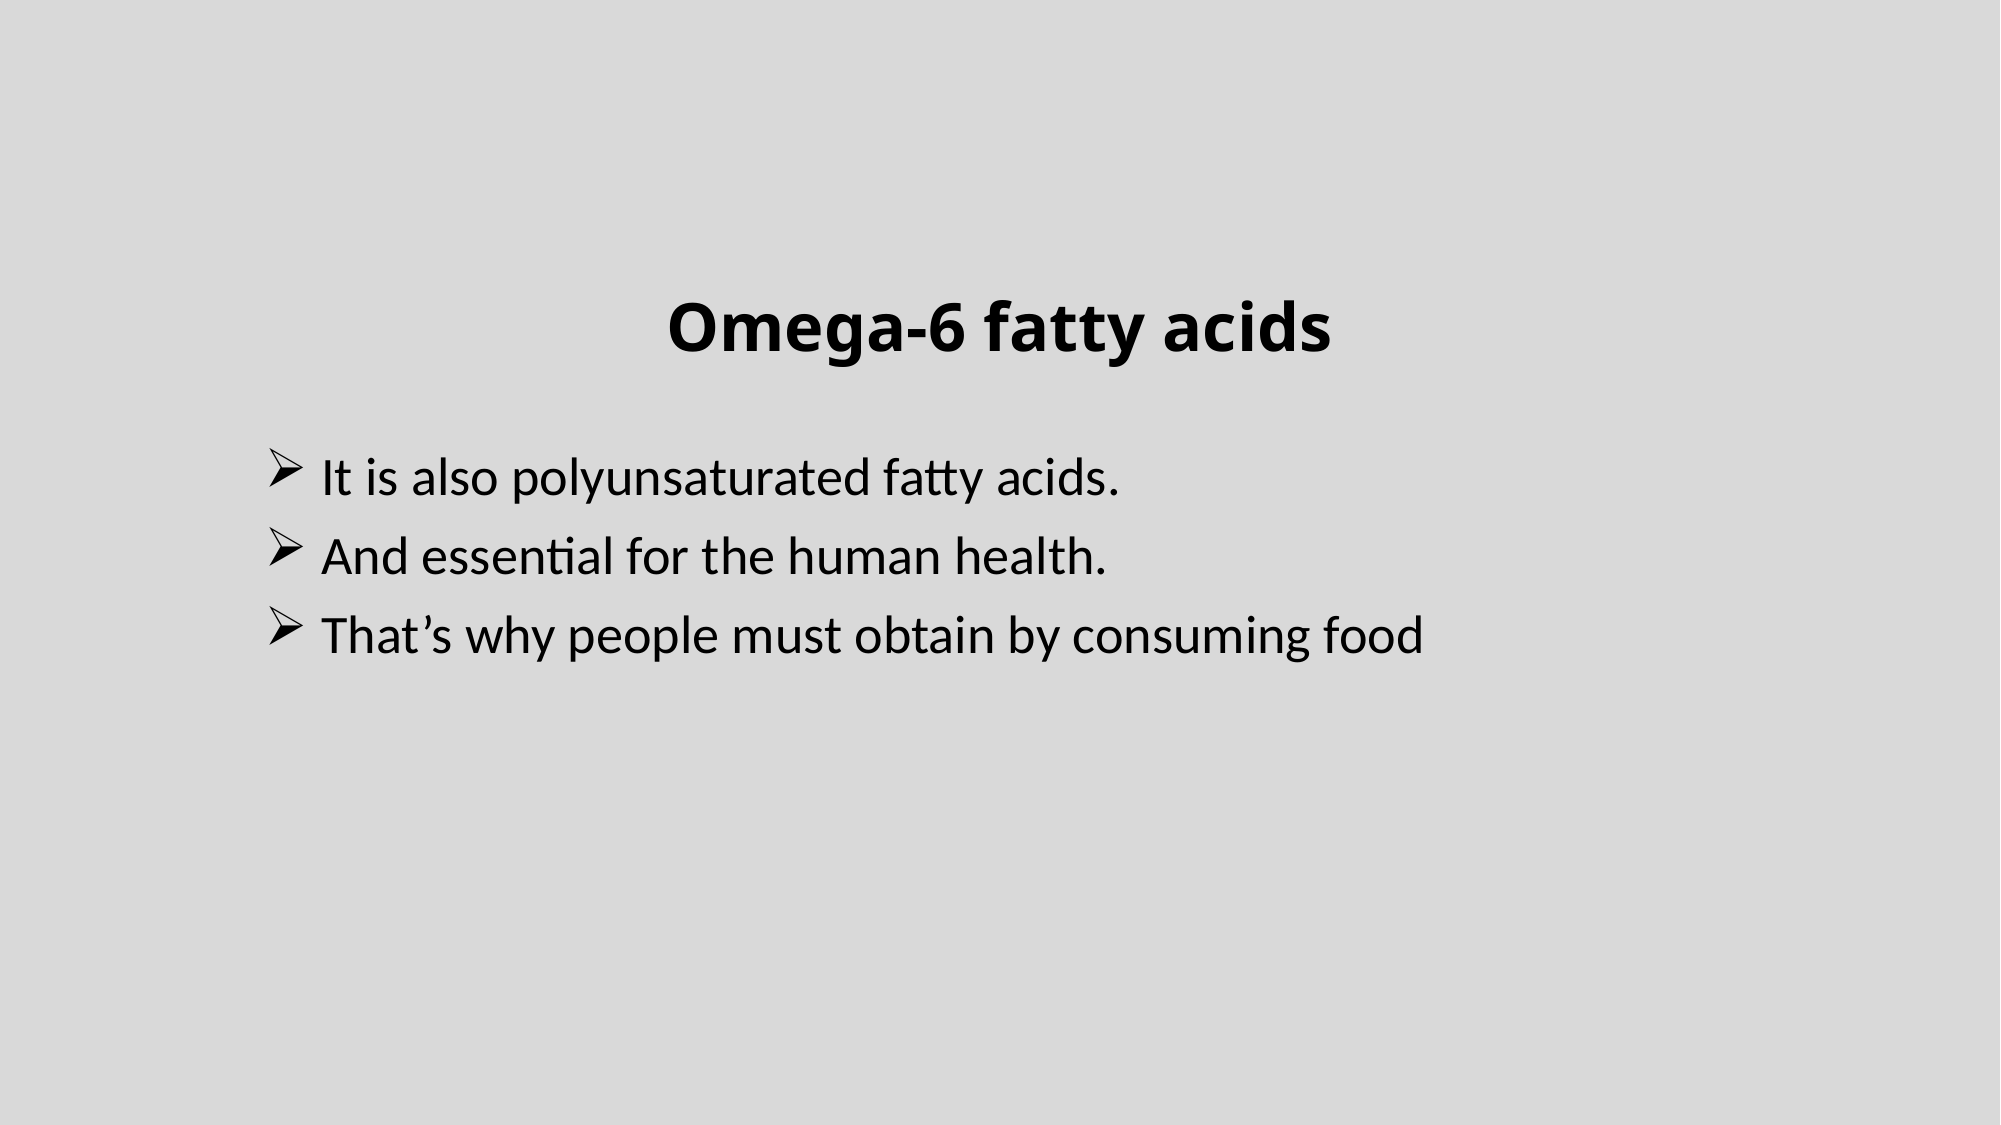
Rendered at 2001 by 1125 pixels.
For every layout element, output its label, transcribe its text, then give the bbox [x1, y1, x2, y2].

title Omega-6 fatty acids [249, 184, 1750, 374]
subtitle It is also polyunsaturated fatty acids. And essential for the human health. That’s why people must obtain by consuming food [249, 440, 1750, 863]
